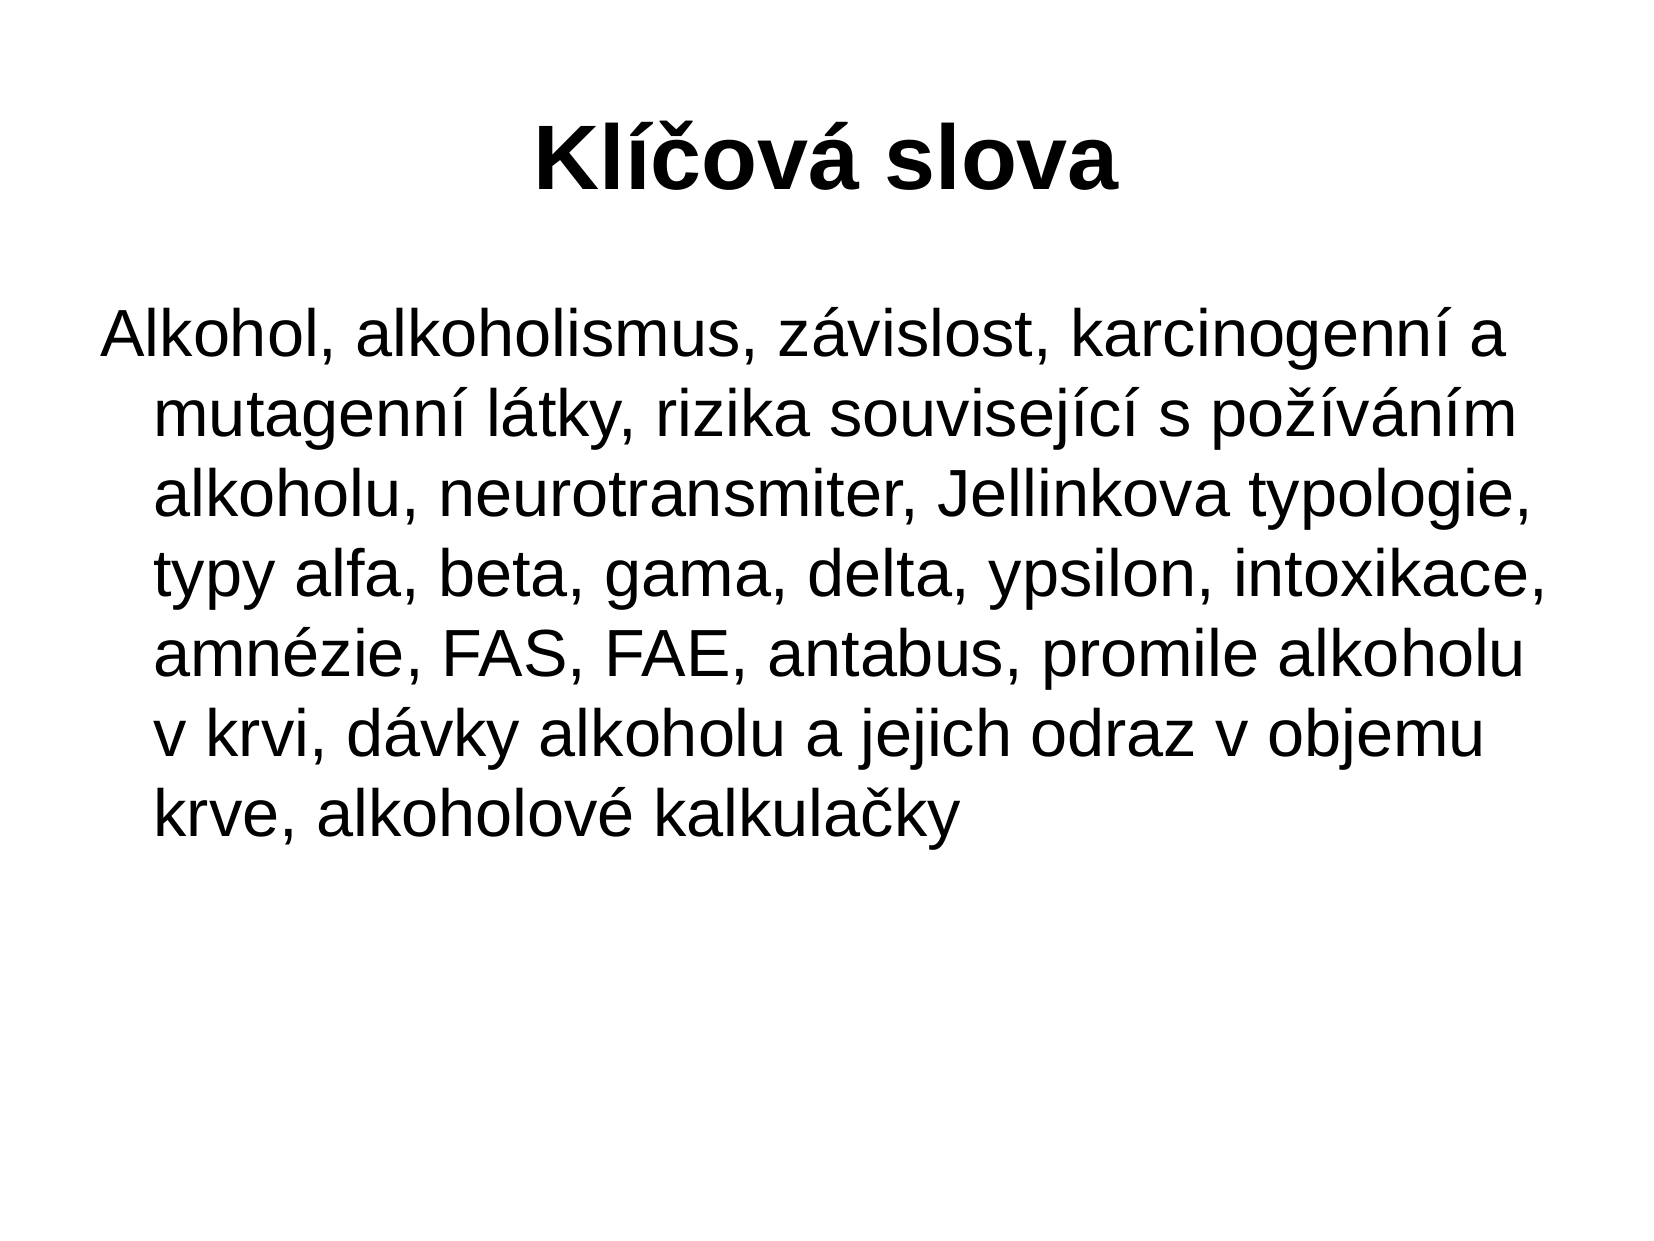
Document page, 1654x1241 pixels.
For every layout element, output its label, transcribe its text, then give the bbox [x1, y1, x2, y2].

list Alkohol, alkoholismus, závislost, karcinogenní a mutagenní látky, rizika související s požíváním alkoholu, neurotransmiter, Jellinkova typologie, typy alfa, beta, gama, delta, ypsilon, intoxikace, amnézie, FAS, FAE, antabus, promile alkoholu v krvi, dávky alkoholu a jejich odraz v objemu krve, alkoholové kalkulačky [82, 290, 1571, 1109]
title Klíčová slova [82, 49, 1571, 257]
